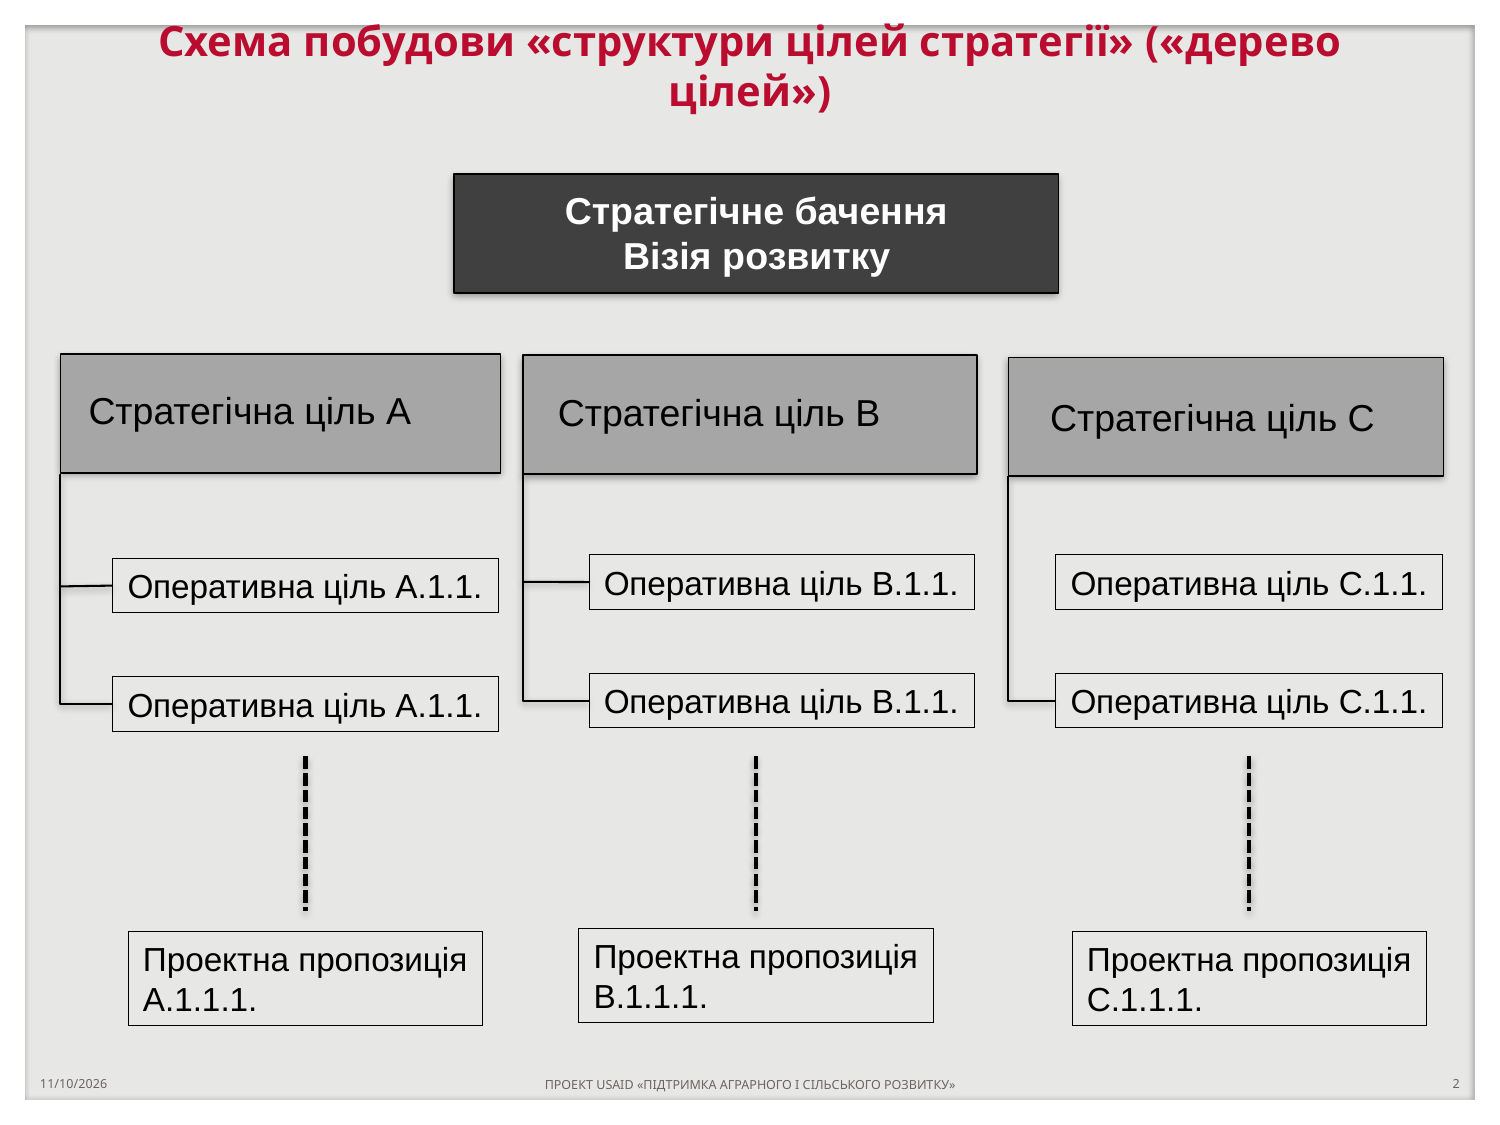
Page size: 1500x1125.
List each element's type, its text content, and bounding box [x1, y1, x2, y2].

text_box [917, 565, 1144, 612]
text_box Стратегічна ціль В [543, 381, 896, 442]
text_box Проектна пропозиція А.1.1.1. [128, 931, 483, 1026]
text_box Проектна пропозиція В.1.1.1. [578, 928, 934, 1023]
text_box [522, 354, 978, 475]
text_box [453, 173, 1059, 294]
text_box Оперативна ціль В.1.1. [670, 554, 975, 610]
text_box Оперативна ціль А.1.1. [112, 558, 436, 613]
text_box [440, 554, 670, 619]
text_box Оперативна ціль А.1.1. [112, 676, 499, 732]
text_box [60, 353, 501, 474]
text_box Оперативна ціль С.1.1. [1055, 554, 1443, 610]
text_box Стратегічна ціль С [1035, 386, 1390, 447]
slide_number 2 [1125, 1069, 1475, 1100]
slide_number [24, 1069, 375, 1100]
title Схема побудови «структури цілей стратегії» («дерево цілей») [112, 56, 1388, 123]
text_box Оперативна ціль С.1.1. [1055, 673, 1443, 728]
text_box [1008, 357, 1444, 477]
text_box Проектна пропозиція С.1.1.1. [1072, 931, 1427, 1026]
text_box Стратегічна ціль А [73, 379, 427, 440]
footer ПРОЕКТ USAID «ПІДТРИМКА АГРАРНОГО І СІЛЬСЬКОГО РОЗВИТКУ» [512, 1069, 988, 1100]
text_box Оперативна ціль В.1.1. [589, 673, 975, 728]
text_box Стратегічне бачення Візія розвитку [550, 179, 963, 285]
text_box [0, 564, 201, 615]
